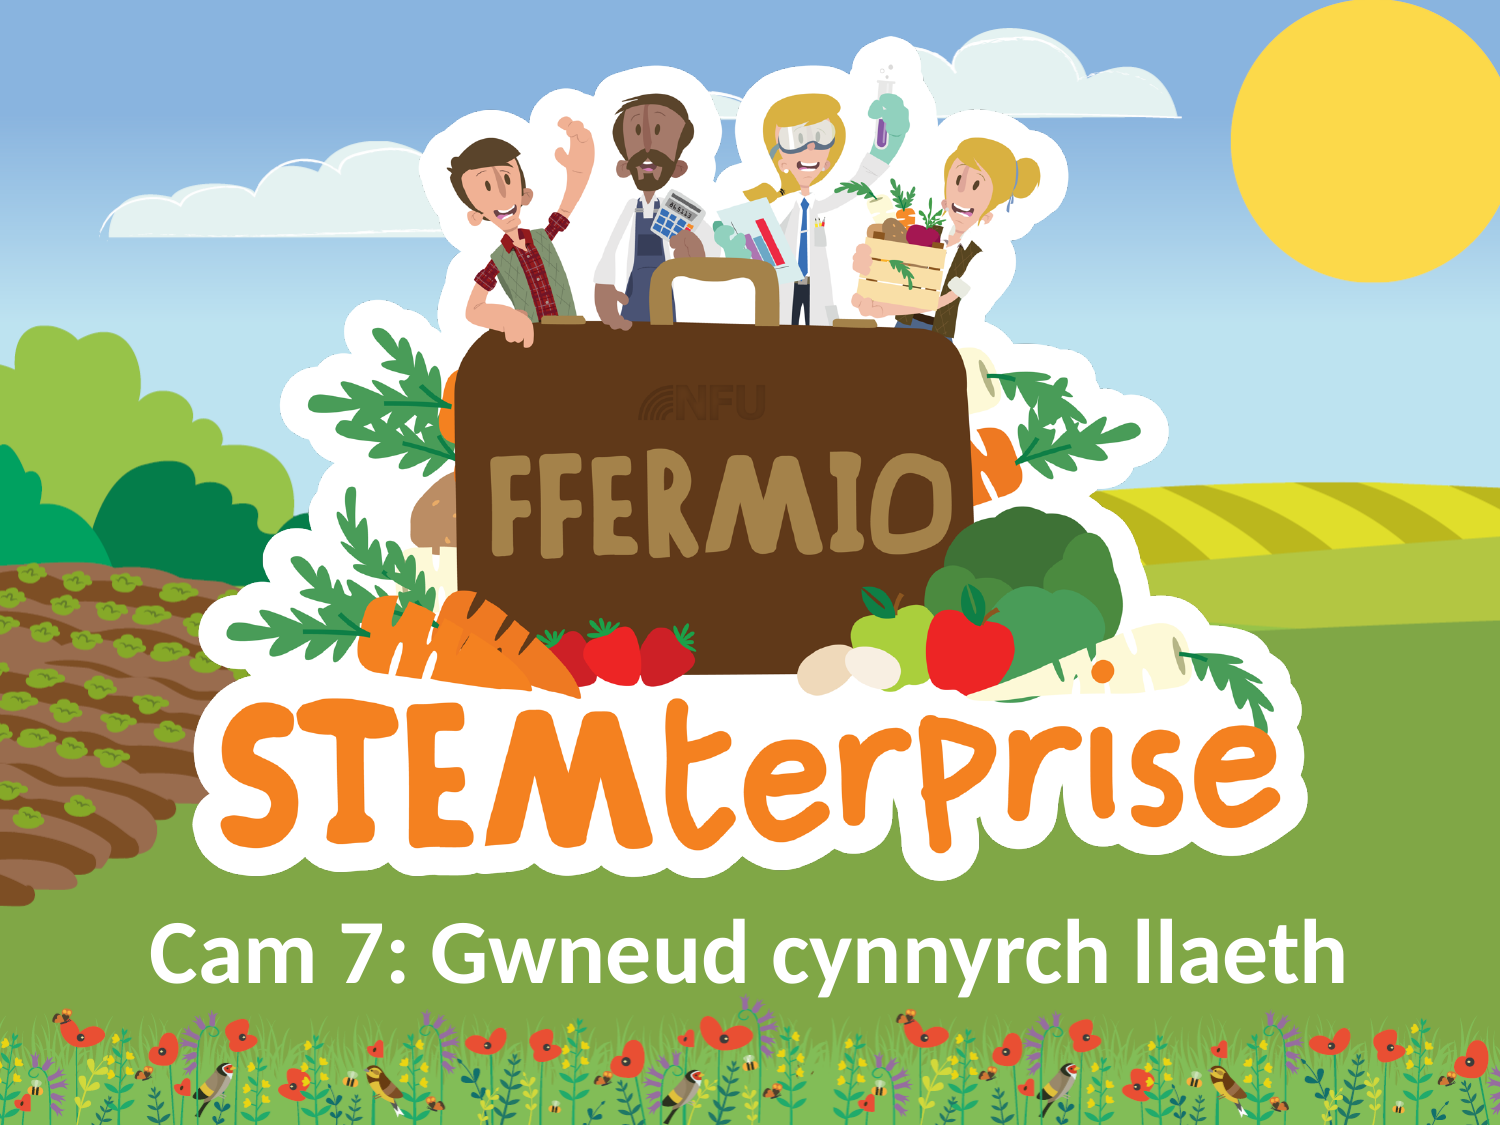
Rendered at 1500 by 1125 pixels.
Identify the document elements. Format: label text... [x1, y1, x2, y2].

picture [0, 0, 1500, 1125]
title Cam 7: Gwneud cynnyrch llaeth [41, 857, 1459, 1035]
